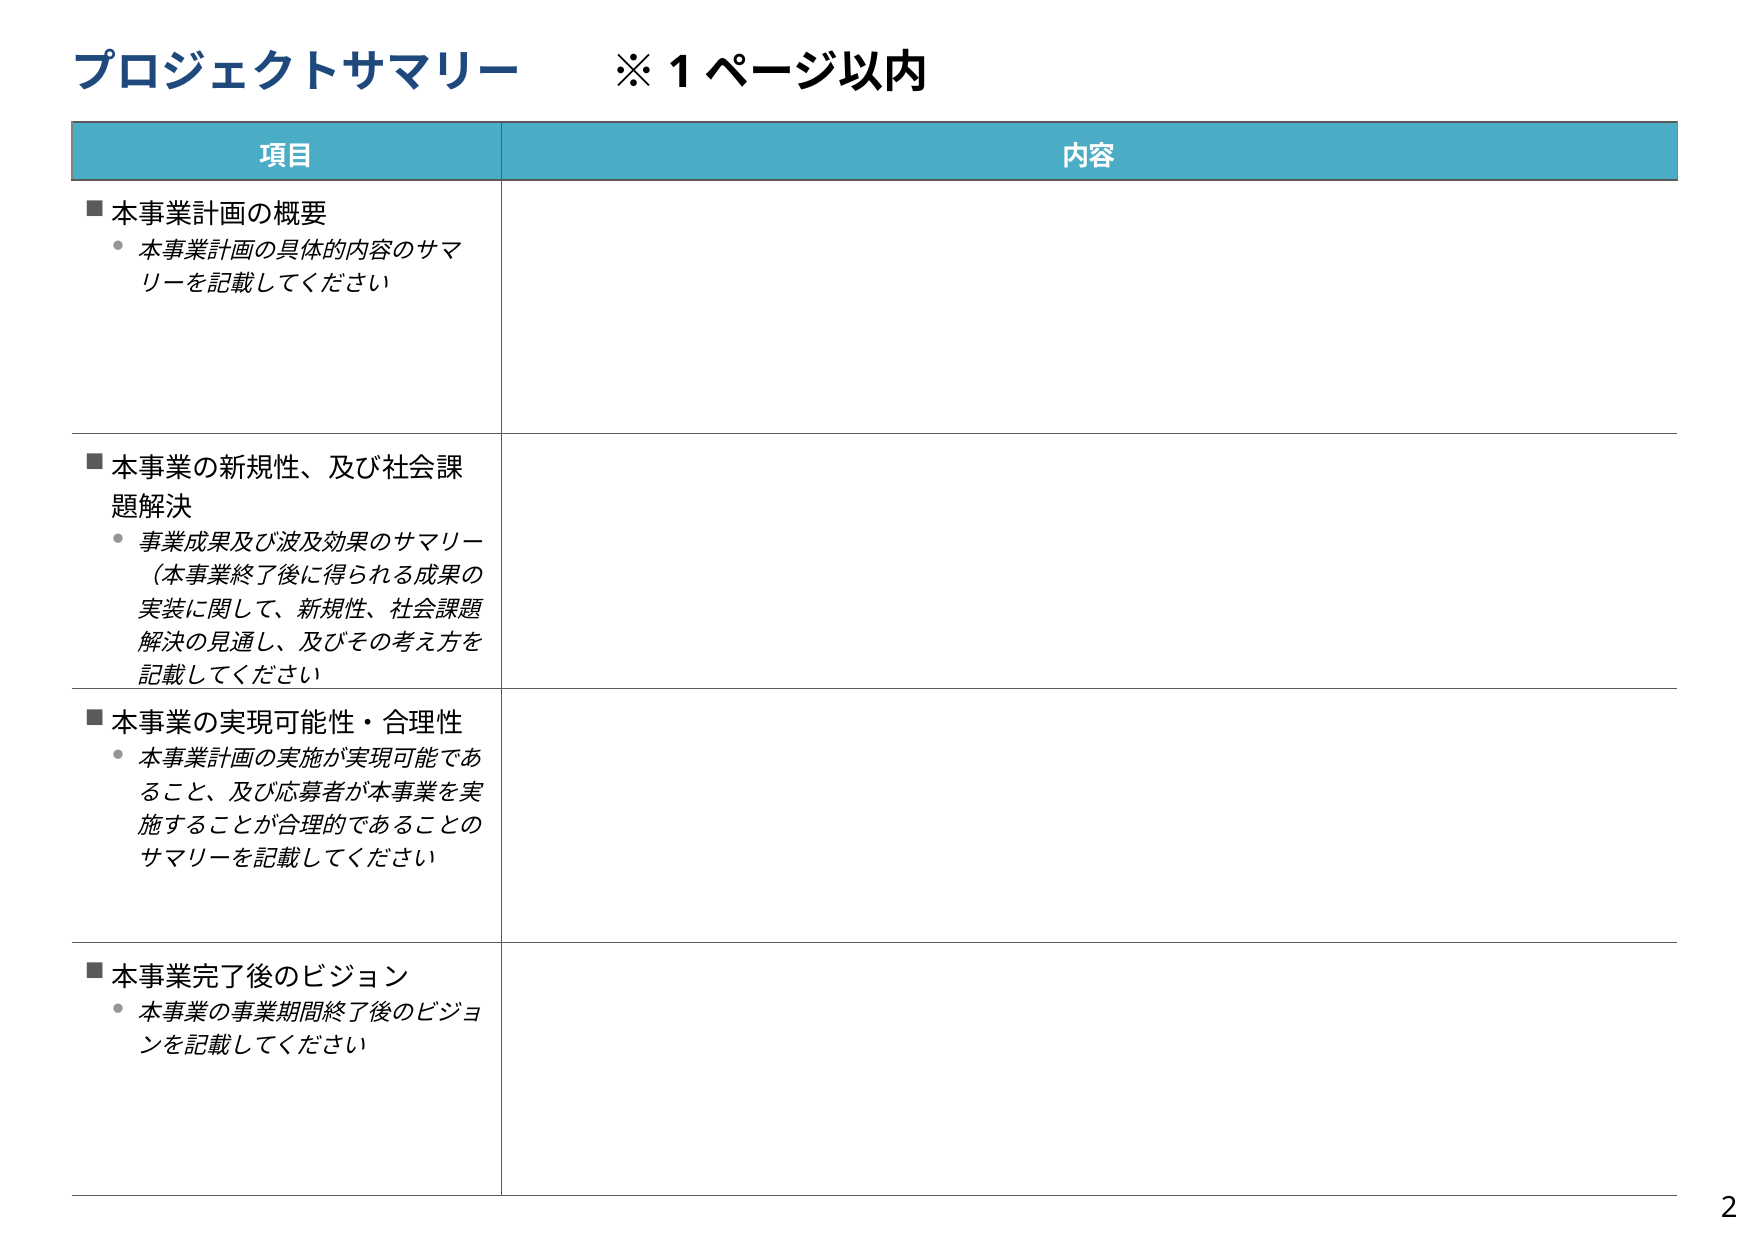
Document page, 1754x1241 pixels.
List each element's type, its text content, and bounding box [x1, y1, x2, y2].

table_cell 本事業計画の概要 本事業計画の具体的内容のサマリーを記載してください [72, 181, 501, 433]
table_cell 本事業の新規性、及び社会課題解決 事業成果及び波及効果のサマリー（本事業終了後に得られる成果の実装に関して、新規性、社会課題解決の見通し、及びその考え方を記載してください [72, 434, 501, 688]
text_box 2 [1343, 1175, 1753, 1241]
title プロジェクトサマリー ※1ページ以内 [71, 0, 1677, 121]
table_cell [502, 943, 1677, 1195]
table_cell 本事業完了後のビジョン 本事業の事業期間終了後のビジョンを記載してください [72, 943, 501, 1195]
table_cell [502, 434, 1677, 688]
table_cell 本事業の実現可能性・合理性 本事業計画の実施が実現可能であること、及び応募者が本事業を実施することが合理的であることのサマリーを記載してください [72, 689, 501, 942]
table_cell [502, 689, 1677, 942]
table_cell [502, 181, 1677, 433]
table_header 内容 [502, 123, 1677, 179]
table_header 項目 [73, 123, 501, 179]
